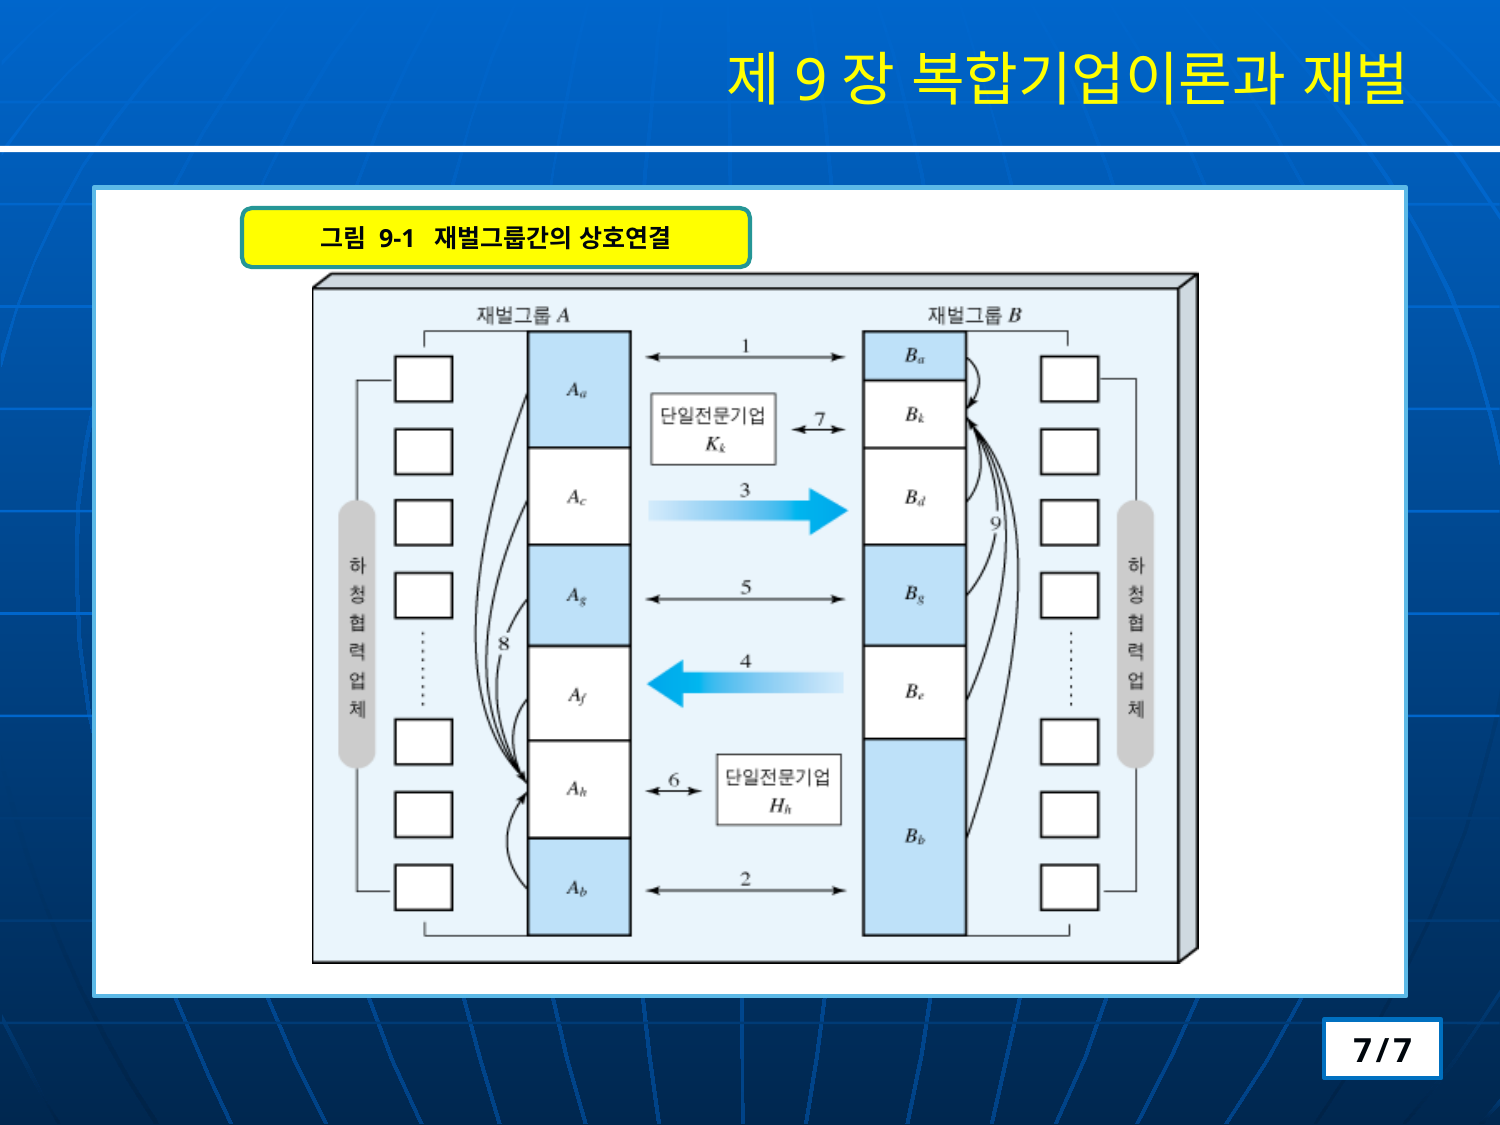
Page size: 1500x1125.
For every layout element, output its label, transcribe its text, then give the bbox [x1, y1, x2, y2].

text_box 제9장 복합기업이론과 재벌 [711, 35, 1424, 120]
picture [312, 243, 1200, 965]
text_box 그림 9-1 재벌그룹간의 상호연결 [239, 205, 753, 270]
text_box [92, 185, 1408, 998]
text_box 7/7 [1322, 1017, 1443, 1080]
